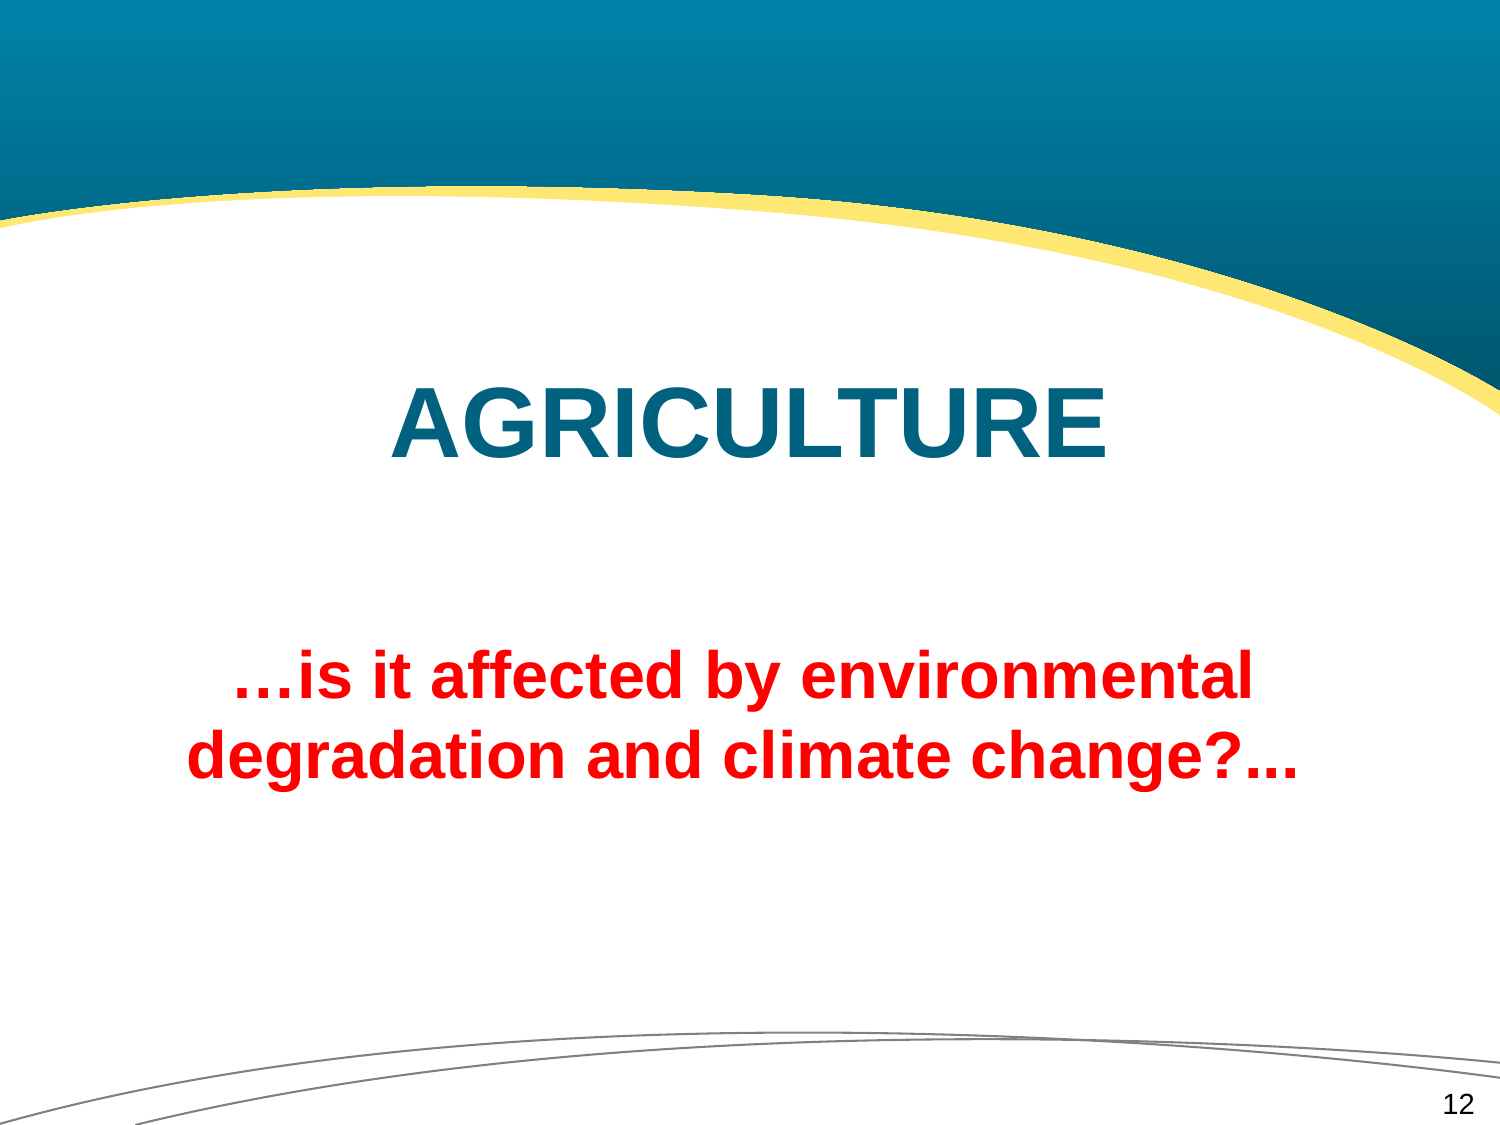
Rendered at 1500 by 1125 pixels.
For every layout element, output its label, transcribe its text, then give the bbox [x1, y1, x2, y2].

text_box AGRICULTURE [174, 350, 1325, 485]
text_box …is it affected by environmental degradation and climate change?... [50, 624, 1438, 800]
slide_number 12 [1124, 1084, 1476, 1113]
